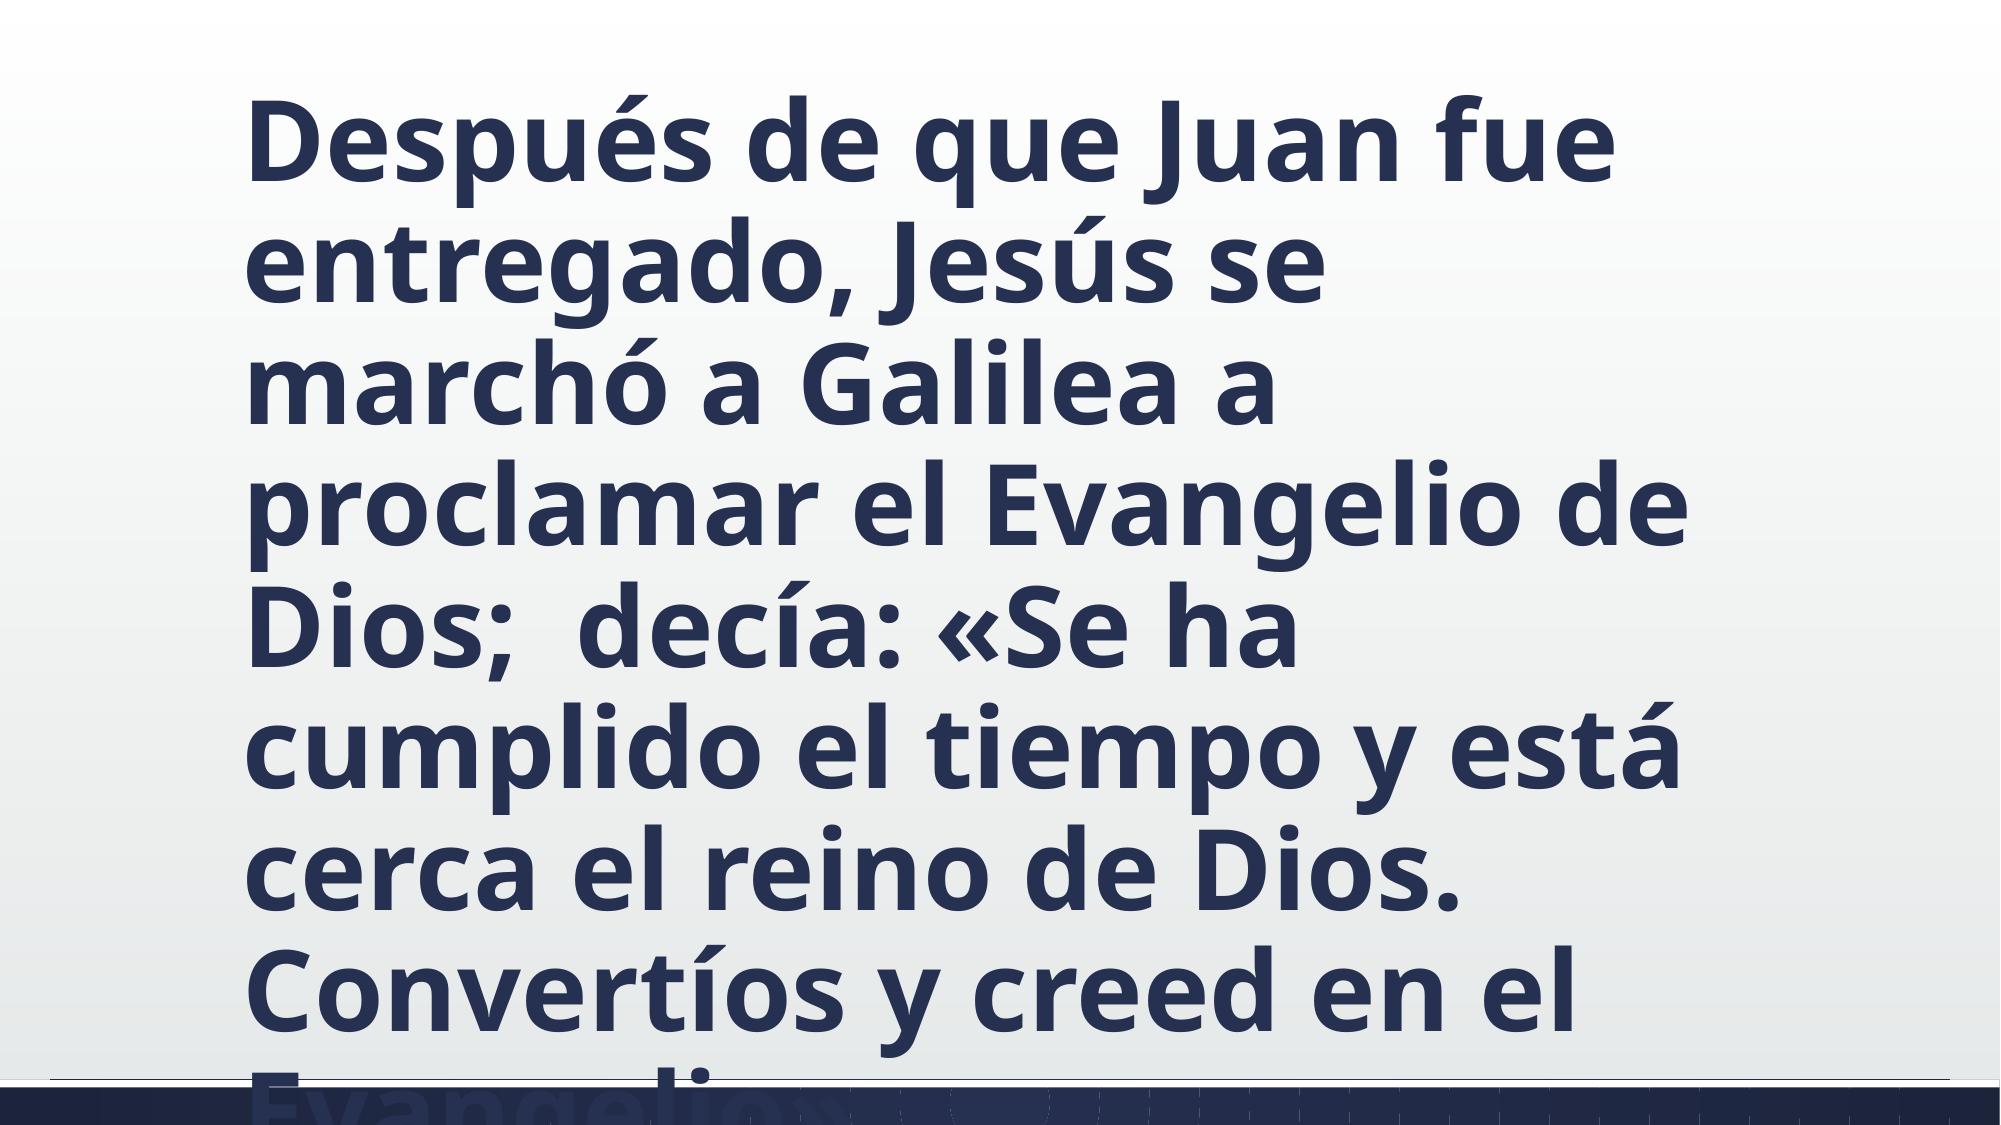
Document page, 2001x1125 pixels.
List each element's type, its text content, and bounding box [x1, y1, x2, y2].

list Después de que Juan fue entregado, Jesús se marchó a Galilea a proclamar el Evangelio de Dios; decía: «Se ha cumplido el tiempo y está cerca el reino de Dios. Convertíos y creed en el Evangelio». [219, 76, 1780, 990]
